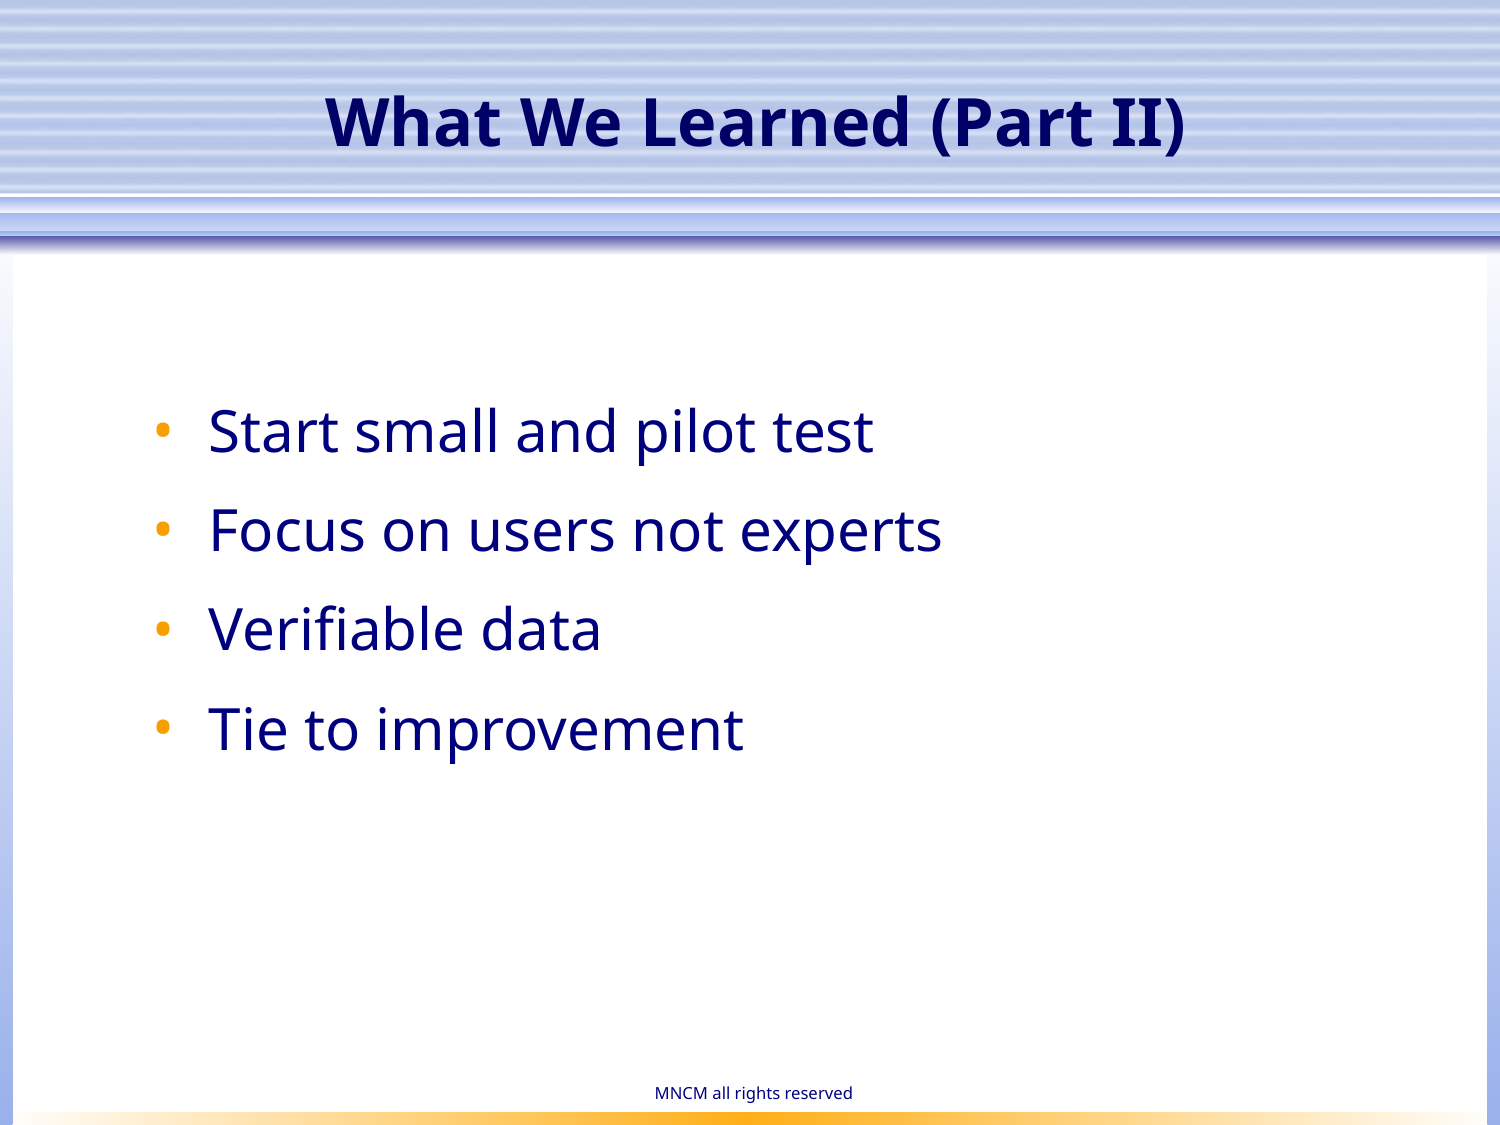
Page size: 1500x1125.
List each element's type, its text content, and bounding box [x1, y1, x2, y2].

list Start small and pilot test Focus on users not experts Verifiable data Tie to improvement [137, 287, 1376, 1051]
title What We Learned (Part II) [62, 49, 1451, 201]
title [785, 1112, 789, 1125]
footer MNCM all rights reserved [137, 1074, 1376, 1103]
picture [0, 0, 1500, 193]
